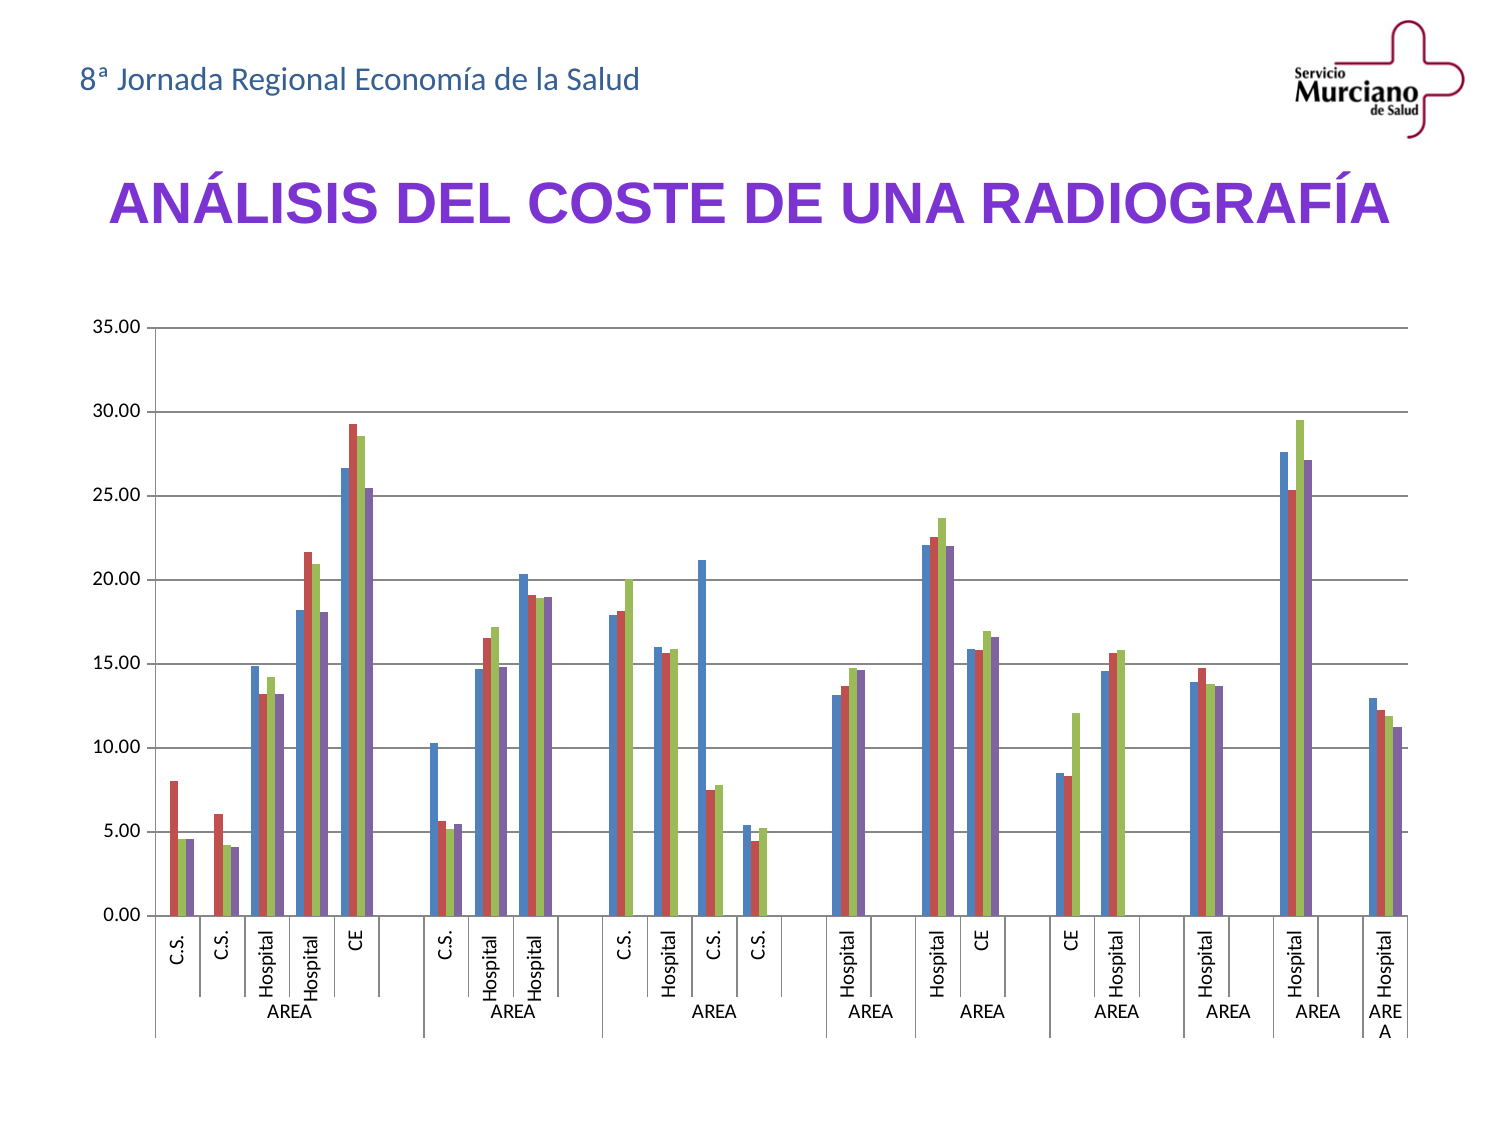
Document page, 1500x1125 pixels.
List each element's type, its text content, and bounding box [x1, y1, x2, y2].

picture [1295, 20, 1465, 140]
text_box 8ª Jornada Regional Economía de la Salud [70, 53, 739, 106]
chart [64, 302, 1436, 1059]
text_box ANÁLISIS DEL COSTE DE UNA RADIOGRAFÍA [53, 157, 1447, 243]
